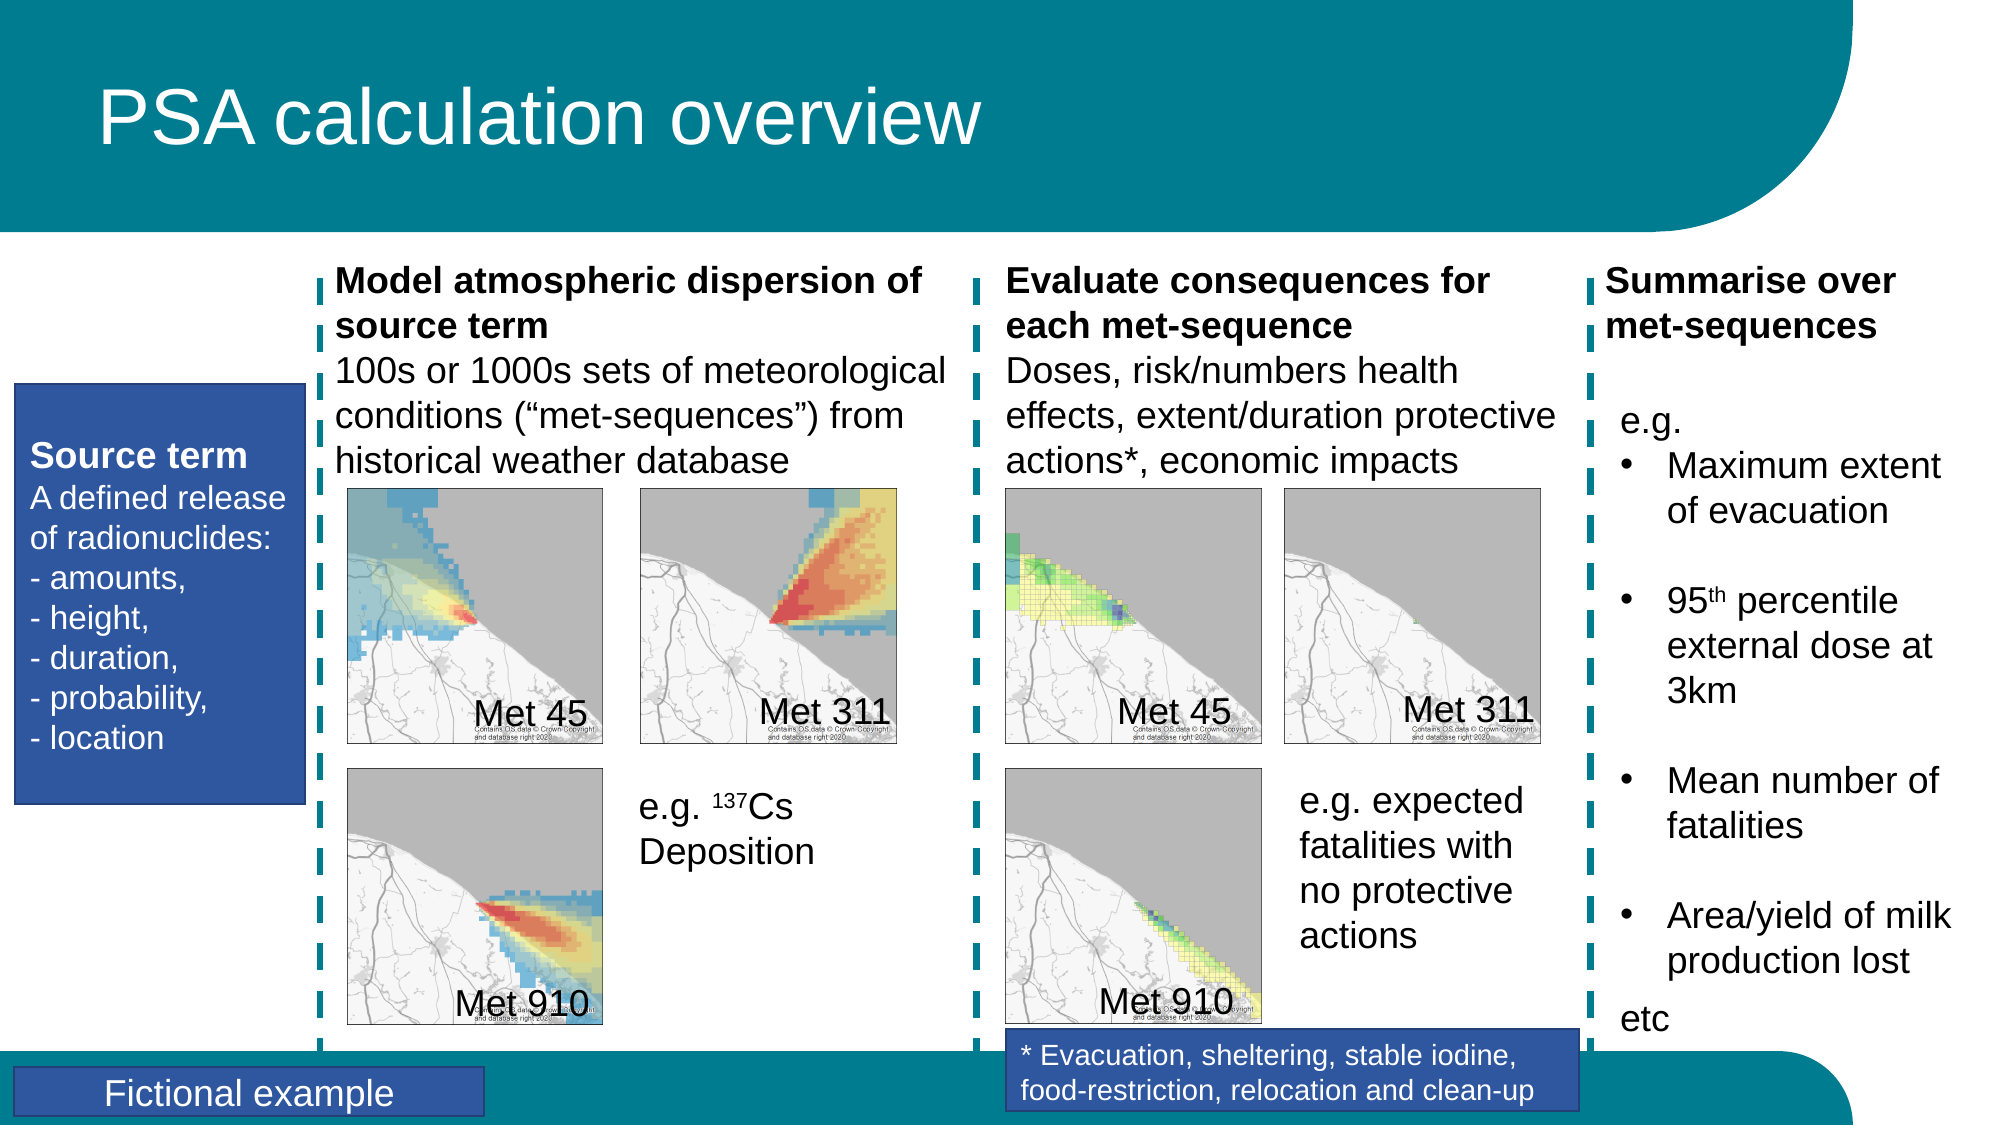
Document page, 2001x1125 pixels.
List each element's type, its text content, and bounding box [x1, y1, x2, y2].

text_box e.g. expected fatalities with no protective actions [1284, 768, 1557, 964]
picture [1005, 768, 1262, 1024]
text_box Model atmospheric dispersion of source term 100s or 1000s sets of meteorological conditions (“met-sequences”) from historical weather database [320, 248, 977, 489]
picture [346, 488, 603, 744]
text_box Met 311 [1541, 677, 1551, 738]
title PSA calculation overview [82, 68, 1808, 229]
picture [640, 488, 897, 744]
text_box e.g. Maximum extent of evacuation 95th percentile external dose at 3km Mean number of fatalities Area/yield of milk production lost etc [1605, 388, 1990, 1047]
text_box Met 910 [1083, 1024, 1249, 1030]
text_box Fictional example [13, 1066, 485, 1117]
picture [1005, 488, 1262, 744]
text_box * Evacuation, sheltering, stable iodine, food-restriction, relocation and clean-up [1005, 1028, 1580, 1112]
text_box Source term A defined release of radionuclides: - amounts, - height, - duration, - probability, - location [14, 383, 306, 805]
text_box Evaluate consequences for each met-sequence Doses, risk/numbers health effects, extent/duration protective actions*, economic impacts [990, 248, 1591, 489]
picture [346, 768, 603, 1025]
text_box Met 910 [439, 971, 605, 1032]
text_box Met 311 [897, 679, 907, 740]
text_box e.g. 137Cs Deposition [624, 775, 897, 880]
picture [1284, 487, 1541, 744]
text_box Summarise over met-sequences [1590, 249, 1938, 354]
